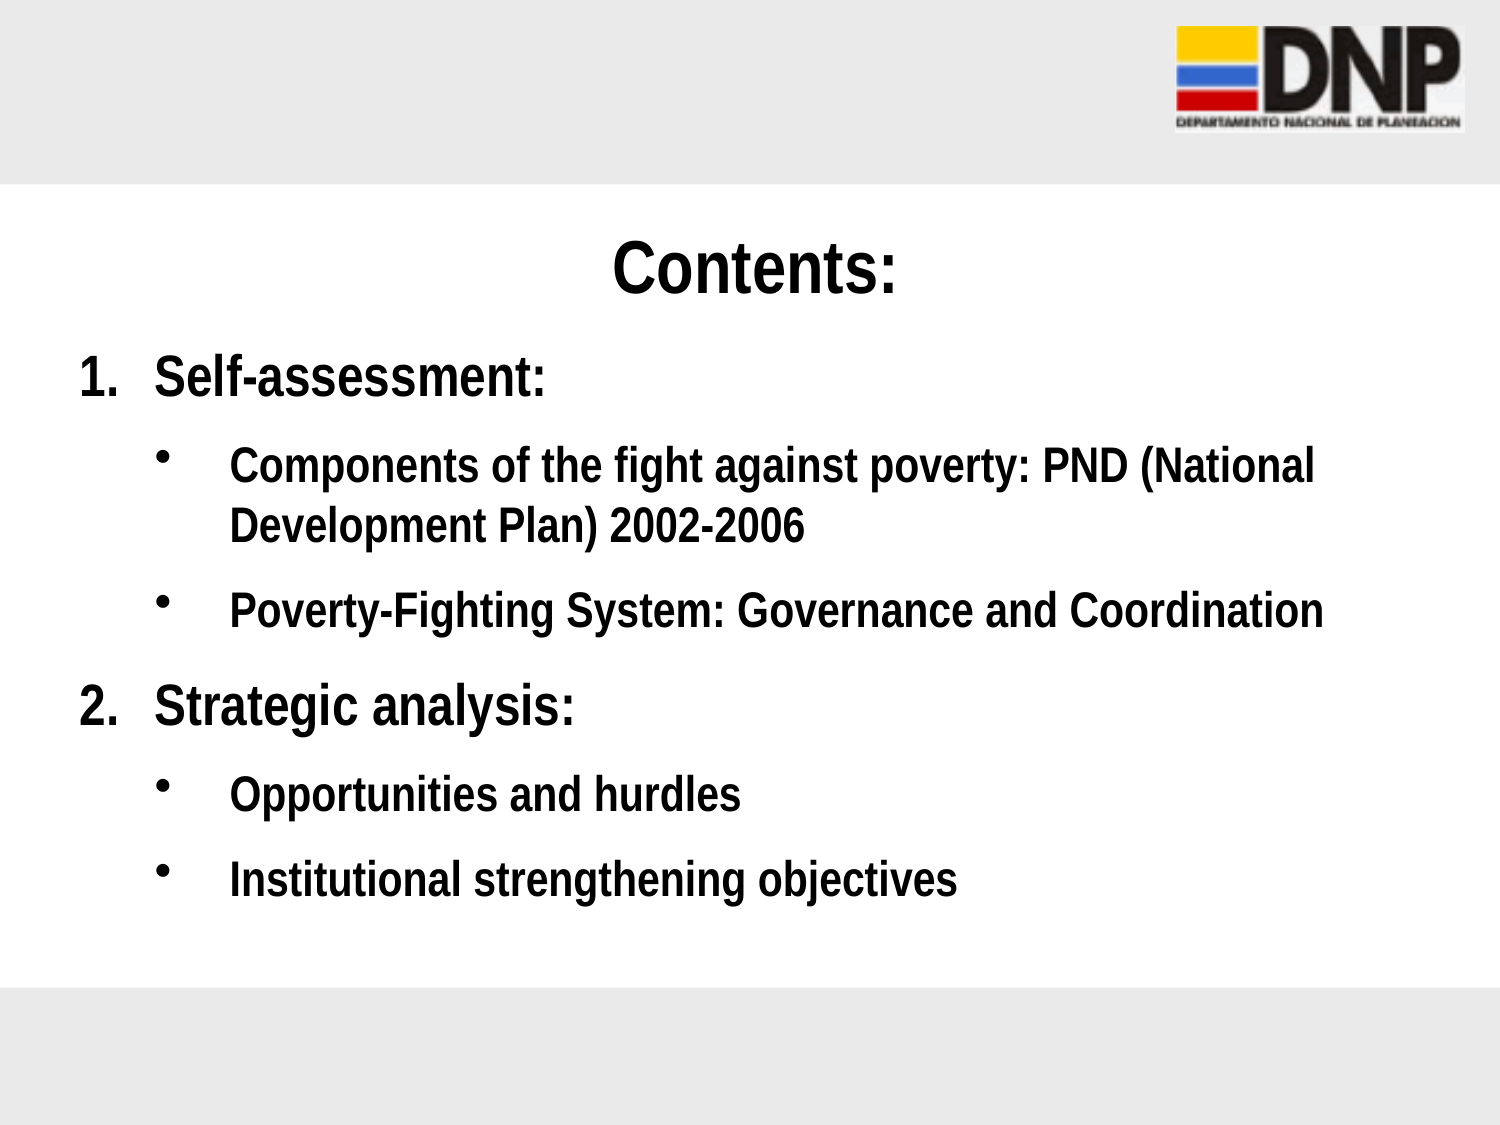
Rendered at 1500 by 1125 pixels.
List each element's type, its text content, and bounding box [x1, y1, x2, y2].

text_box [0, 0, 1500, 181]
text_box Contents: Self-assessment: Components of the fight against poverty: PND (National Development Plan) 2002-2006 Poverty-Fighting System: Governance and Coordination Strategic analysis: Opportunities and hurdles Institutional strengthening objectives [64, 211, 1447, 1000]
text_box [0, 987, 1500, 1125]
picture [1174, 26, 1465, 134]
